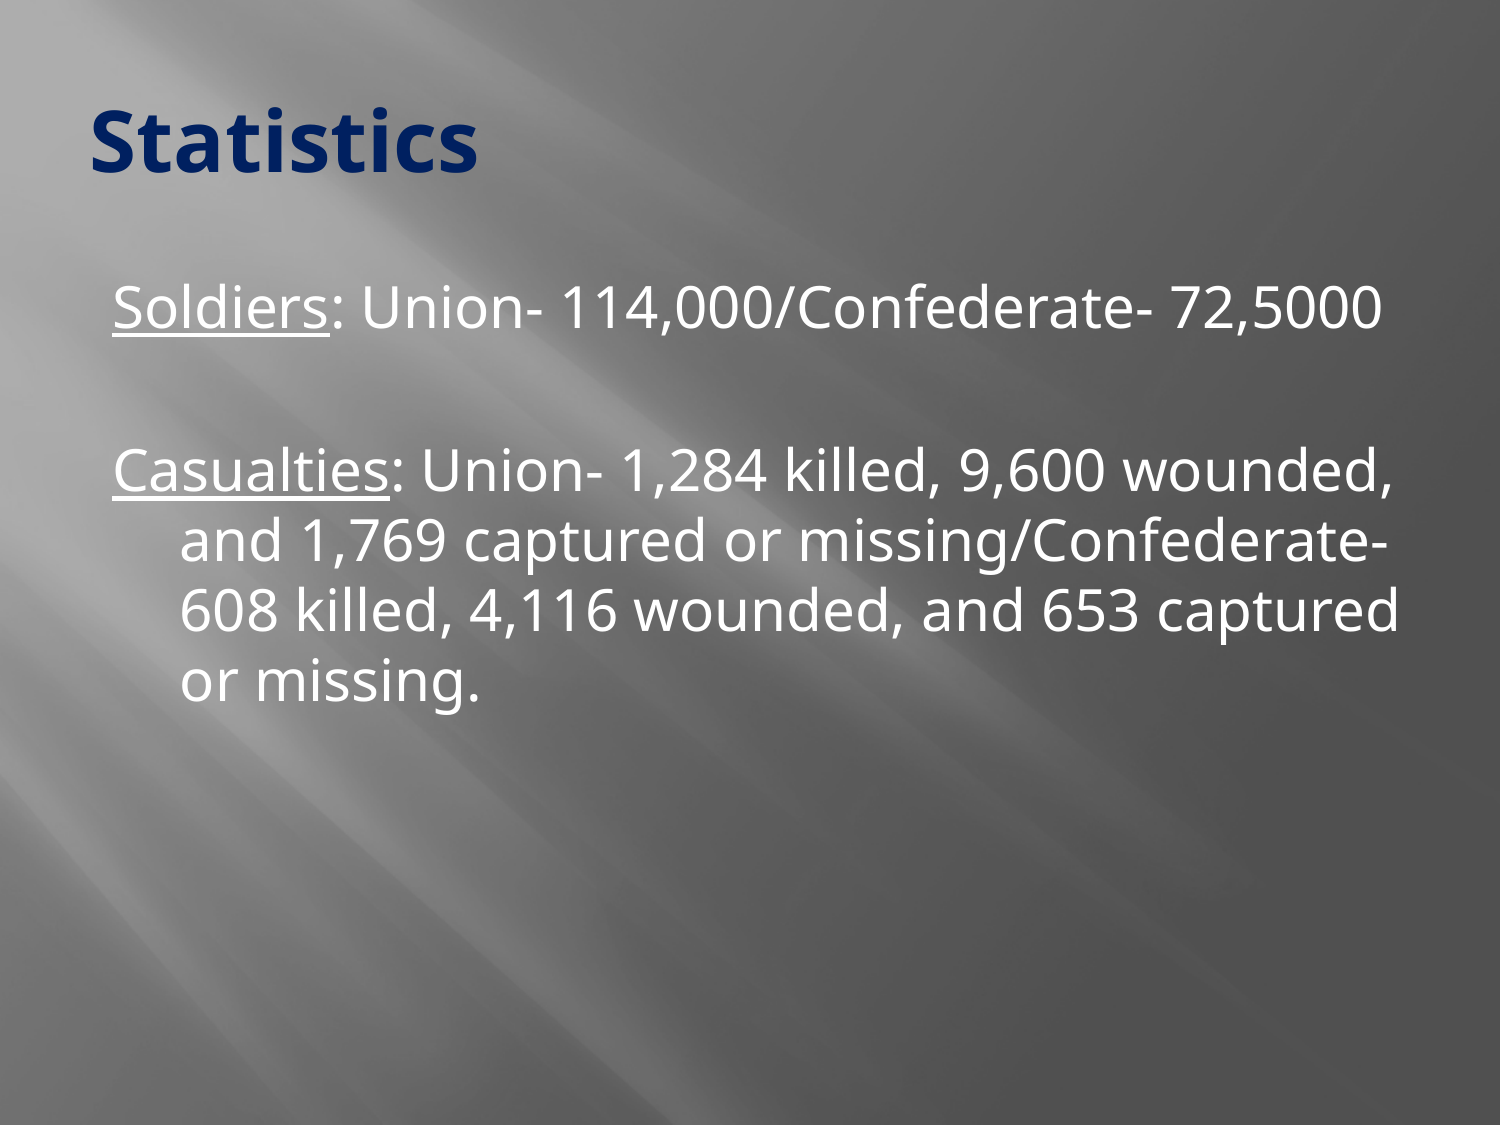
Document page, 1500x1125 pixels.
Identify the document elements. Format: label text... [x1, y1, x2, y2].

title Statistics [75, 45, 1425, 233]
list Soldiers: Union- 114,000/Confederate- 72,5000 Casualties: Union- 1,284 killed, 9,600 wounded, and 1,769 captured or missing/Confederate- 608 killed, 4,116 wounded, and 653 captured or missing. [75, 262, 1425, 1035]
